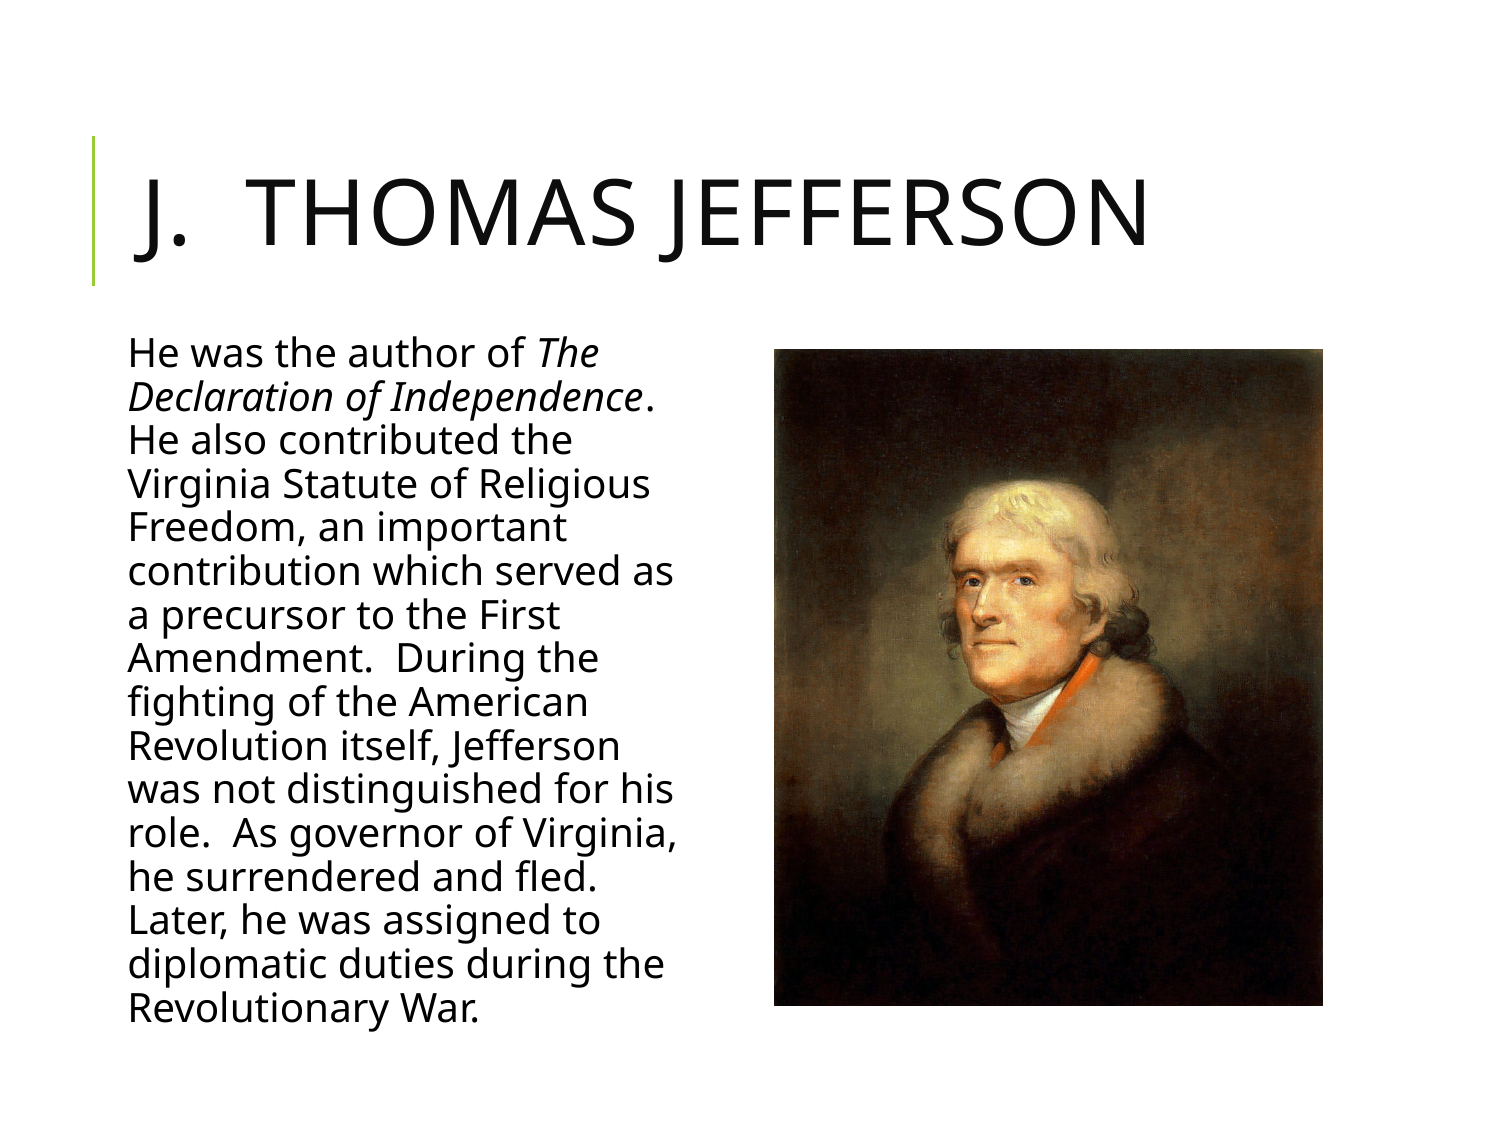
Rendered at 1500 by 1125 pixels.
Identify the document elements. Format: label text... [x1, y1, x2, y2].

list He was the author of The Declaration of Independence. He also contributed the Virginia Statute of Religious Freedom, an important contribution which served as a precursor to the First Amendment. During the fighting of the American Revolution itself, Jefferson was not distinguished for his role. As governor of Virginia, he surrendered and fled. Later, he was assigned to diplomatic duties during the Revolutionary War. [119, 324, 688, 1050]
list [774, 349, 1323, 1006]
title J. Thomas Jefferson [126, 96, 1322, 342]
